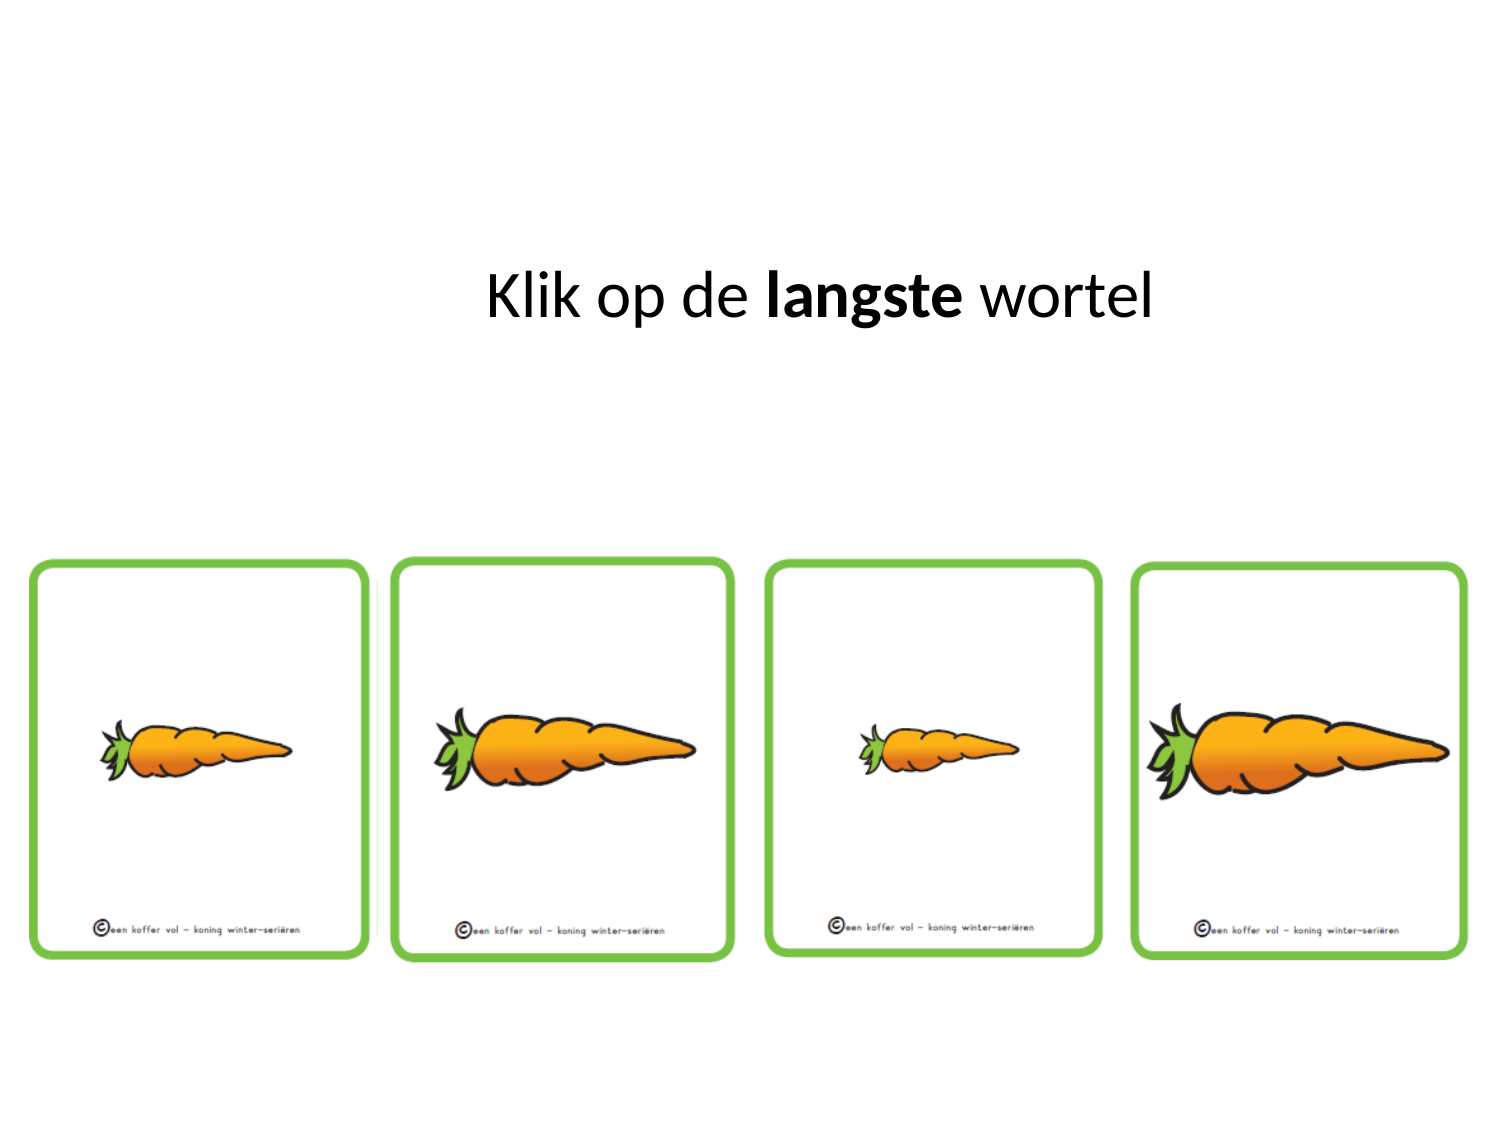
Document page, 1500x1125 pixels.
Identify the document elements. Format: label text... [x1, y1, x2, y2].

picture [761, 550, 1109, 966]
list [1127, 550, 1476, 964]
picture [29, 550, 378, 962]
text_box Klik op de langste wortel [395, 243, 1247, 339]
picture [383, 550, 741, 965]
